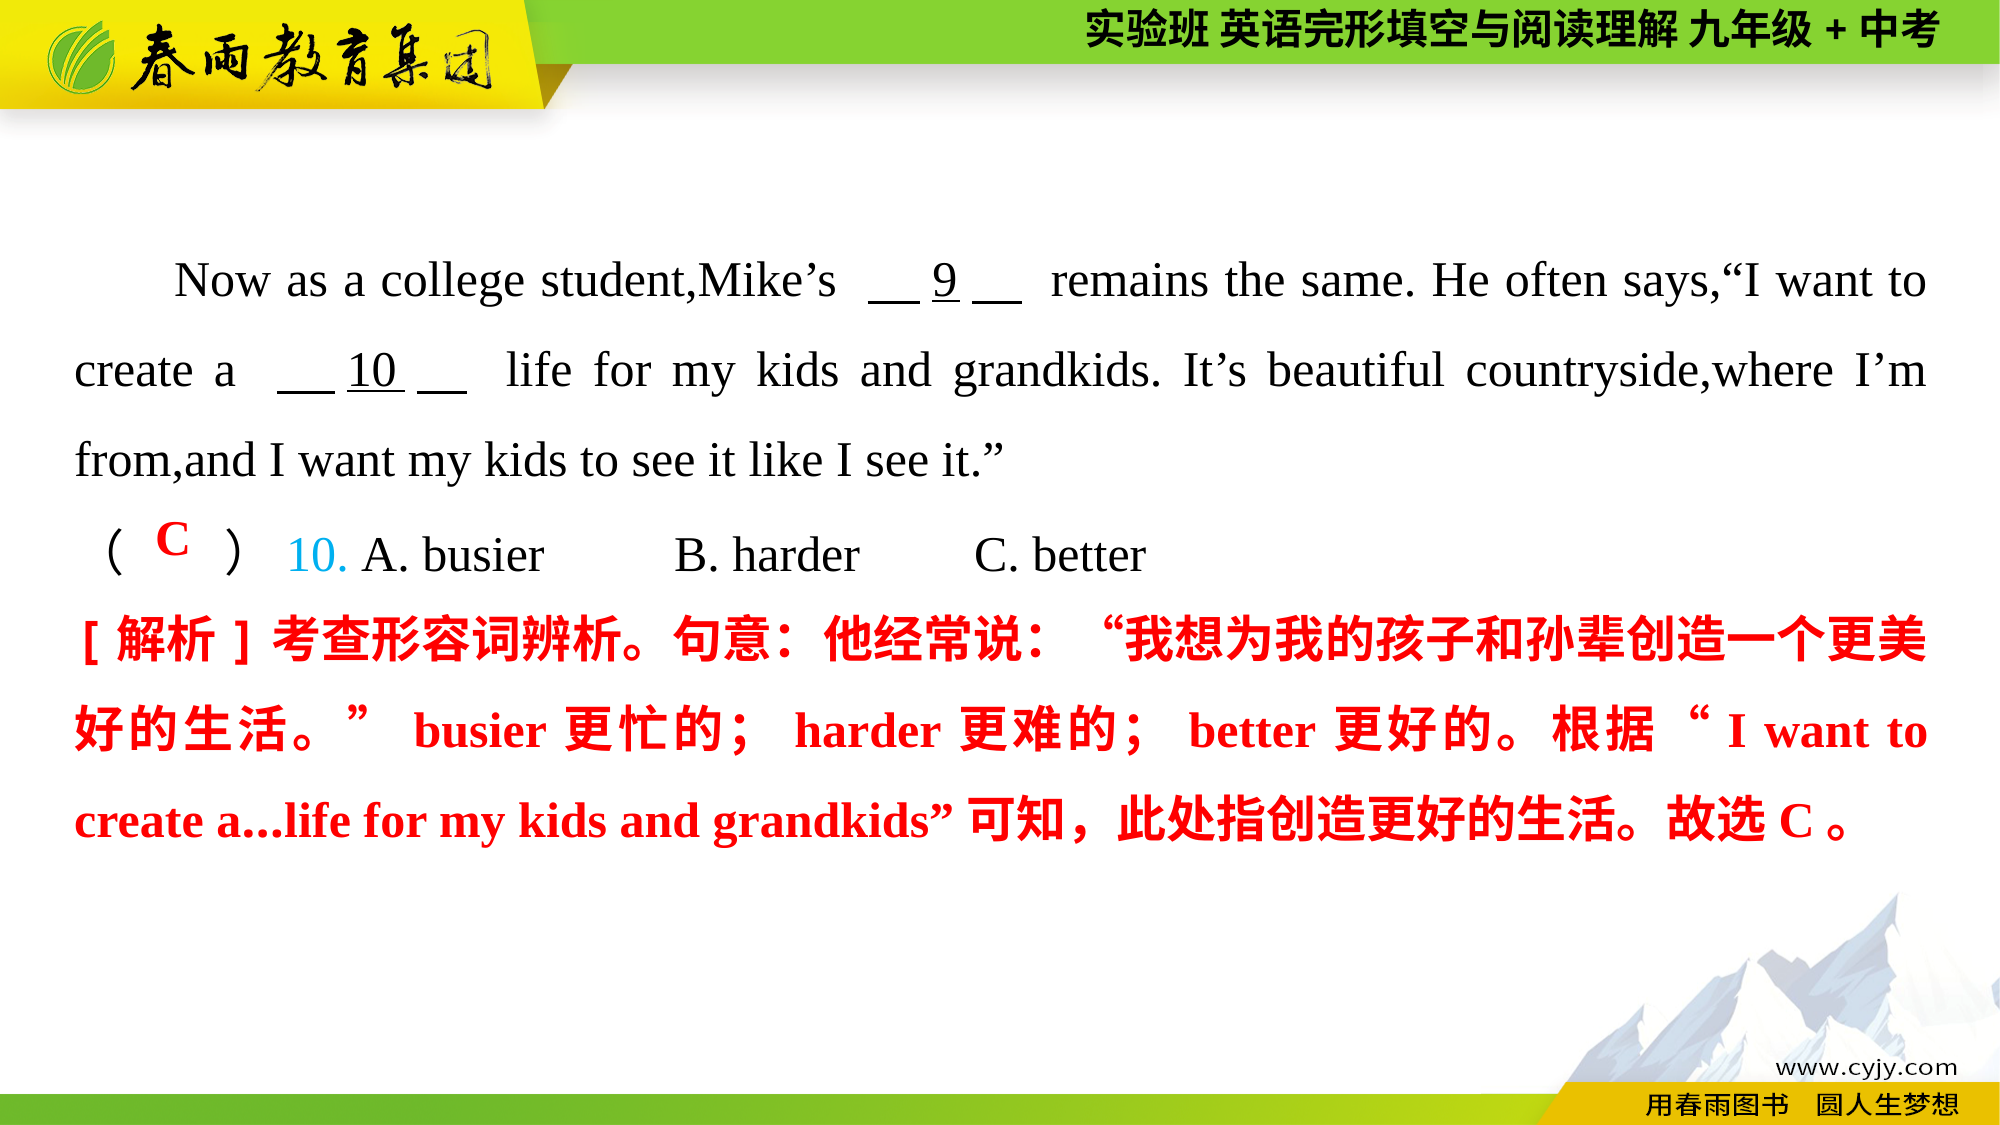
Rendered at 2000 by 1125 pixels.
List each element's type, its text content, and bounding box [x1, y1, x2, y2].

text_box [解析]考查形容词辨析。句意：他经常说：“我想为我的孩子和孙辈创造一个更美好的生活。”busier更忙的；harder更难的；better更好的。根据“I want to create a...life for my kids and grandkids”可知，此处指创造更好的生活。故选C。 [59, 569, 1944, 855]
picture [0, 0, 2000, 1125]
text_box C [140, 498, 206, 569]
list Now as a college student,Mike’s 9 remains the same. He often says,“I want to create a 10 life for my kids and grandkids. It’s beautiful countryside,where I’m from,and I want my kids to see it like I see it.” [59, 209, 1944, 486]
text_box （ ）10. A. busier B. harder C. better [59, 486, 1944, 569]
